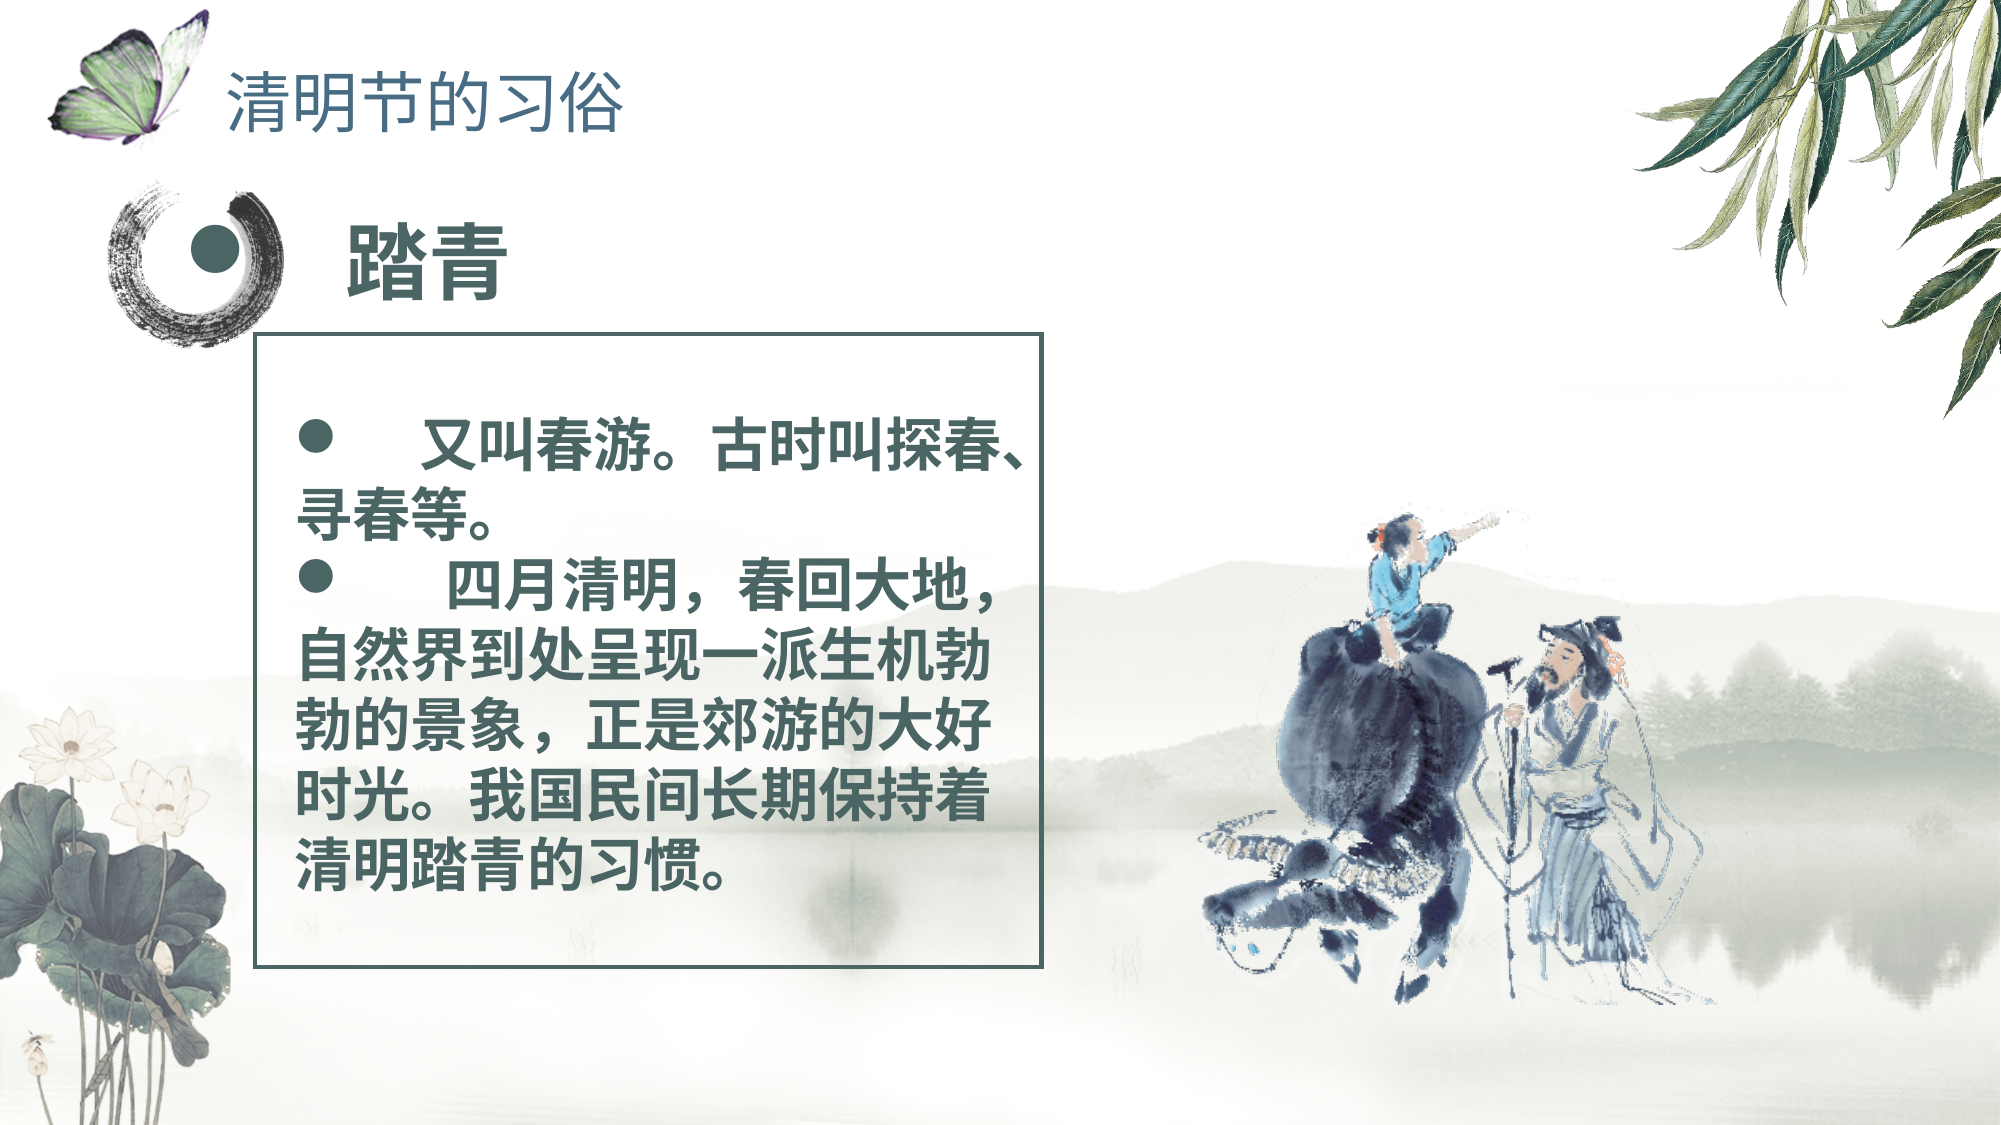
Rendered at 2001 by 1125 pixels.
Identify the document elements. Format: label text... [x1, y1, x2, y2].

text_box 踏青 [294, 202, 760, 318]
picture [1618, 0, 2001, 433]
picture [46, 7, 211, 150]
text_box [254, 333, 1043, 968]
picture [92, 169, 294, 371]
text_box 清明节的习俗 [211, 53, 641, 149]
text_box 又叫春游。古时叫探春、寻春等。 四月清明，春回大地，自然界到处呈现一派生机勃勃的景象，正是郊游的大好时光。我国民间长期保持着清明踏青的习惯。 [279, 968, 1017, 976]
picture [0, 306, 231, 1125]
picture [1196, 481, 1779, 1005]
